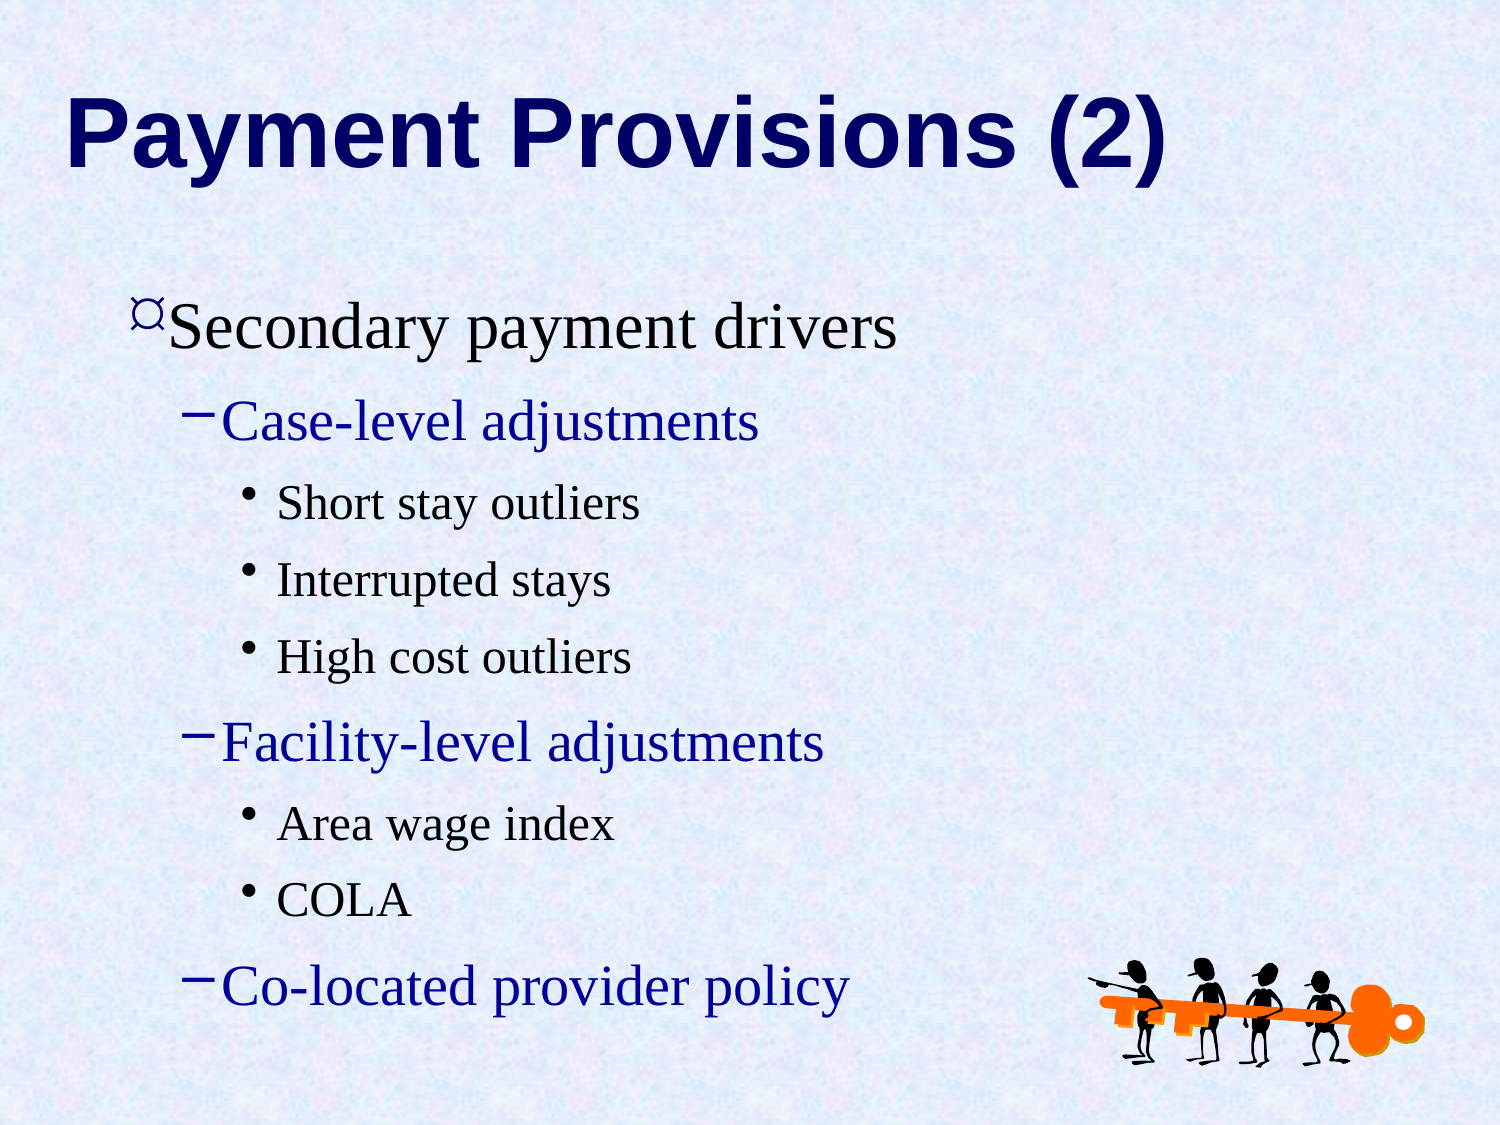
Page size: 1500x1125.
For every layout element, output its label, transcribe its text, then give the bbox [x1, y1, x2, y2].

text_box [1086, 957, 1426, 1069]
list Secondary payment drivers Case-level adjustments Short stay outliers Interrupted stays High cost outliers Facility-level adjustments Area wage index COLA Co-located provider policy [112, 275, 1375, 1050]
title Payment Provisions (2) [50, 37, 1450, 238]
